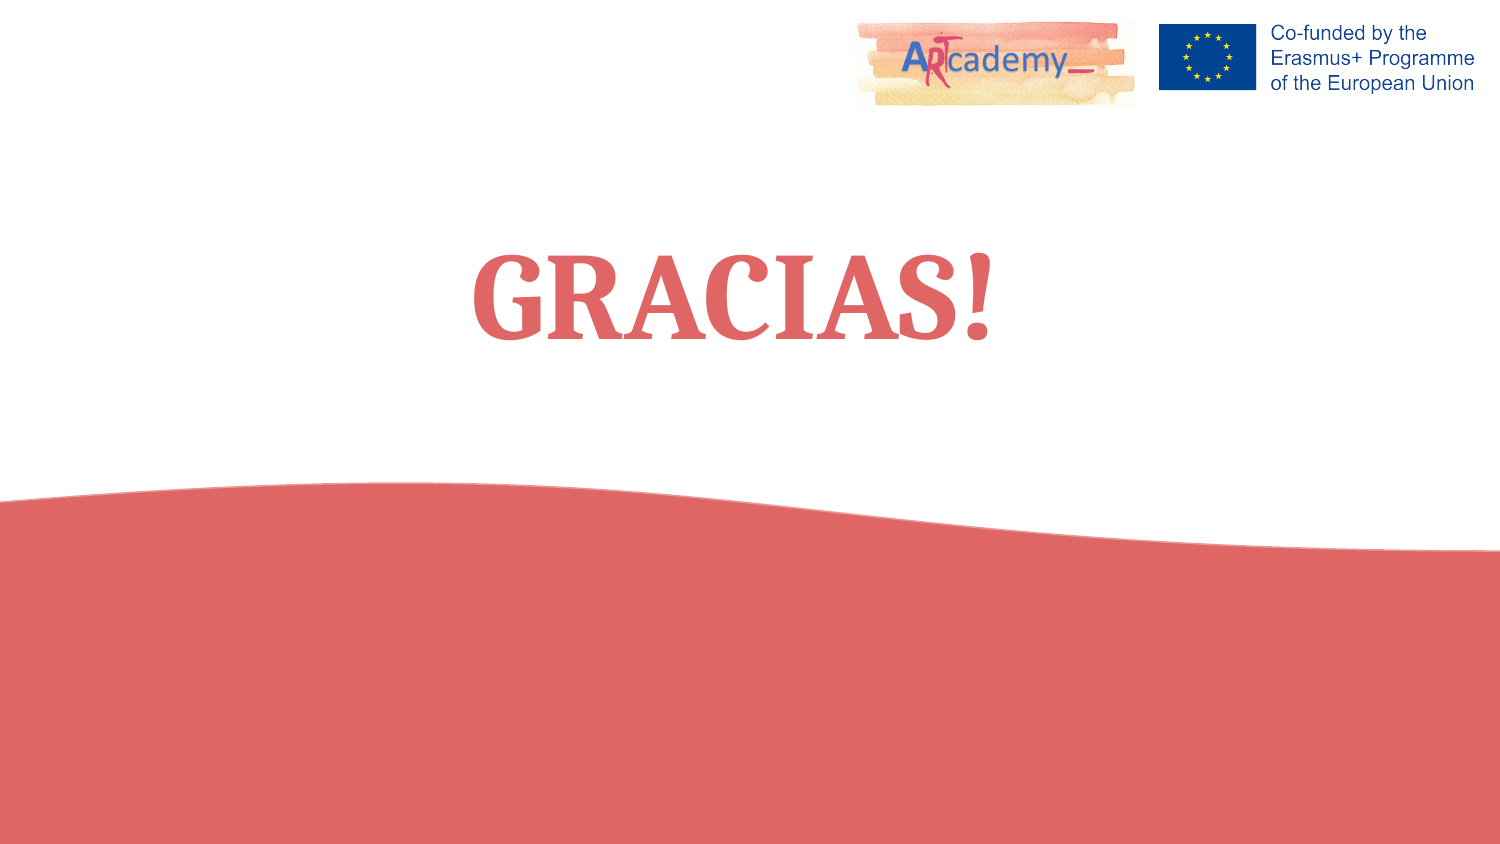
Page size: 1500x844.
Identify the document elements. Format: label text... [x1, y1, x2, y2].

picture [1158, 24, 1474, 94]
title GRACIAS! [150, 200, 1322, 275]
picture [854, 2, 1137, 138]
text_box [0, 483, 1500, 844]
